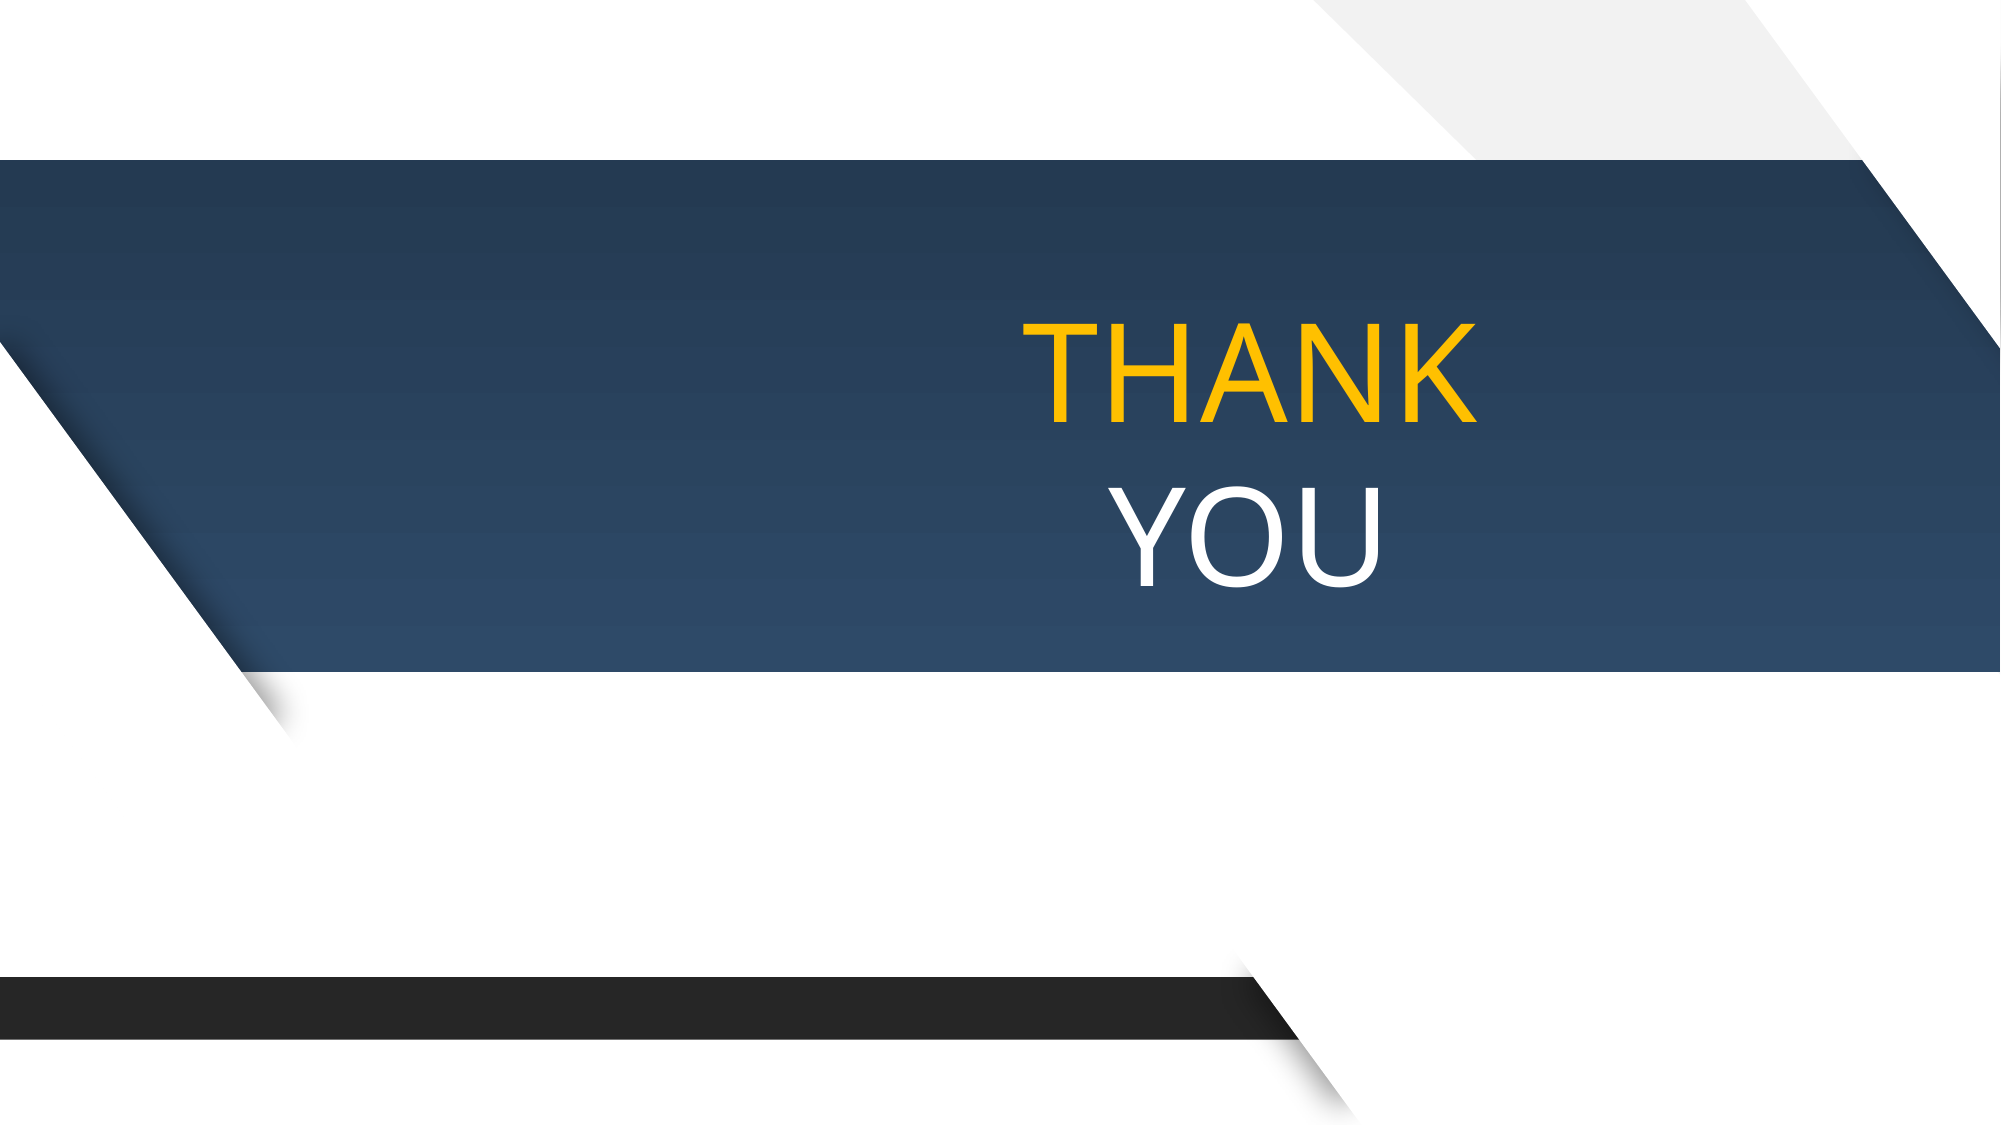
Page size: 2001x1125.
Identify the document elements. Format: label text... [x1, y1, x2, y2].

title THANK YOU [948, 284, 1552, 615]
